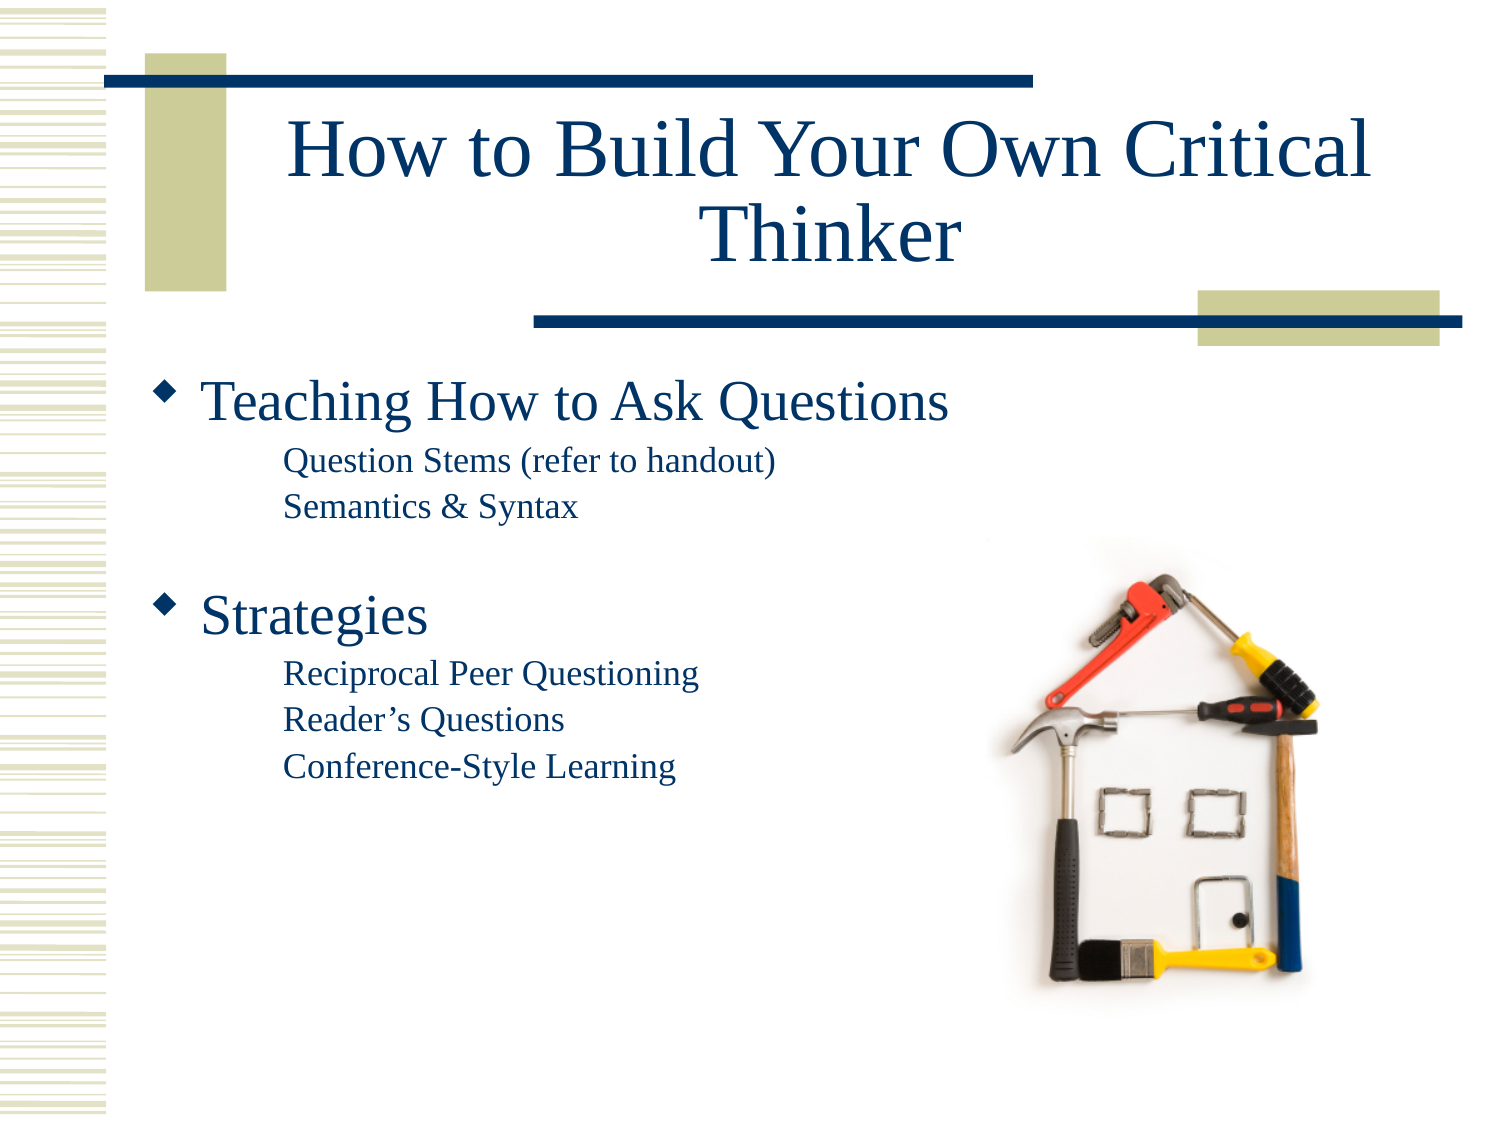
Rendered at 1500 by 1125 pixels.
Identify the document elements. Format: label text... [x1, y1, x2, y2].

list Teaching How to Ask Questions Question Stems (refer to handout) Semantics & Syntax Strategies Reciprocal Peer Questioning Reader’s Questions Conference-Style Learning [132, 363, 1439, 1001]
picture [974, 537, 1363, 1022]
title How to Build Your Own Critical Thinker [224, 99, 1436, 288]
